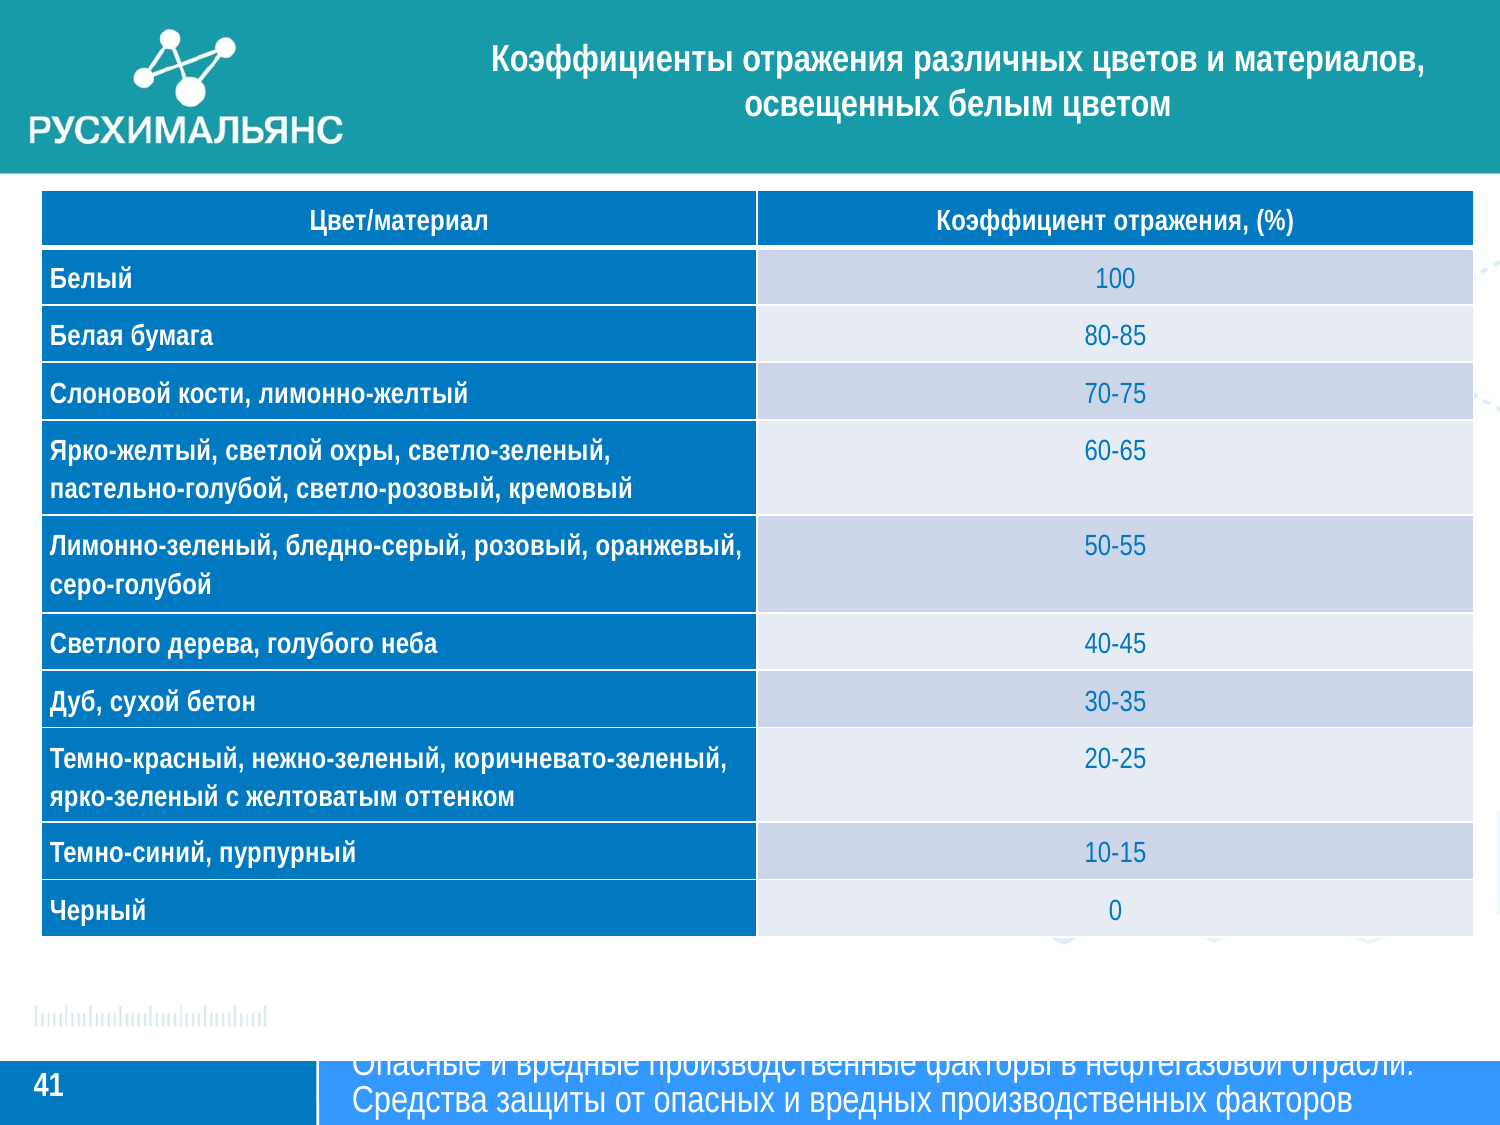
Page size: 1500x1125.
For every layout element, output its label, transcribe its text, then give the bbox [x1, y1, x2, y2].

footer Опасные и вредные производственные факторы в нефтегазовой отрасли. Средства защиты от опасных и вредных производственных факторов [351, 1067, 1500, 1122]
slide_number 40 [33, 1068, 278, 1122]
picture [0, 0, 1500, 1061]
